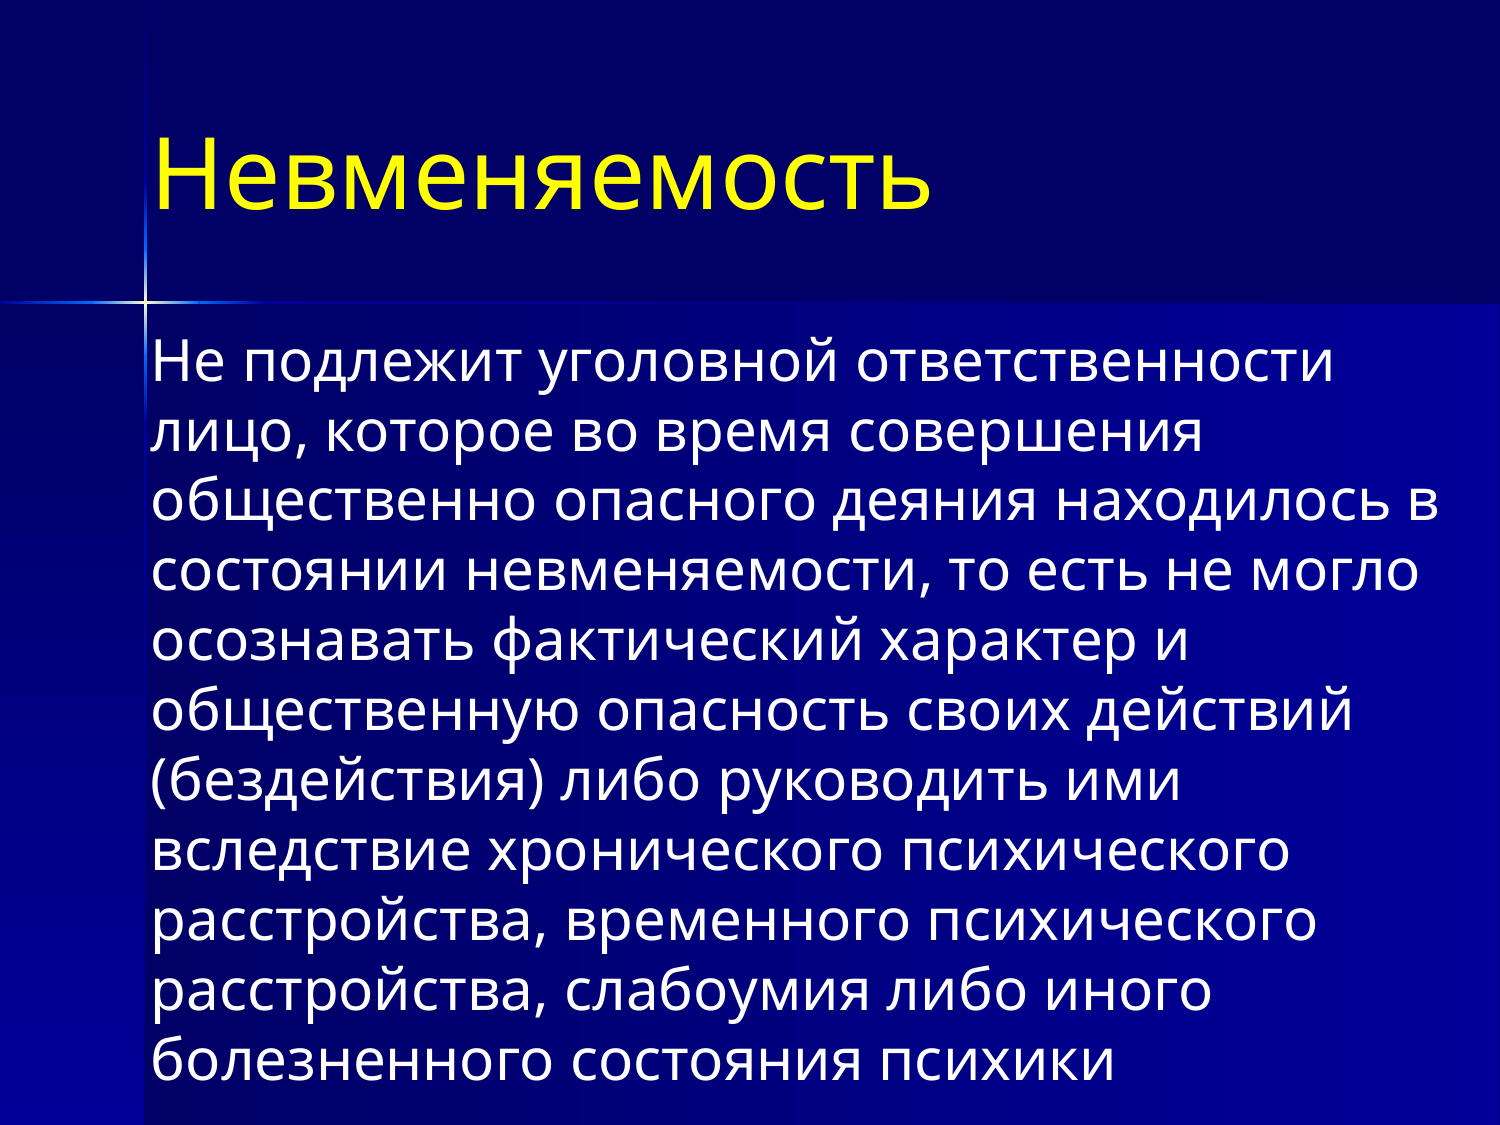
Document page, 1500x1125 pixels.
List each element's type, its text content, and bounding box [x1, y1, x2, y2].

subtitle Невменяемость Не подлежит уголовной ответственности лицо, которое во время совершения общественно опасного деяния находилось в состоянии невменяемости, то есть не могло осознавать фактический характер и общественную опасность своих действий (бездействия) либо руководить ими вследствие хронического психического расстройства, временного психического расстройства, слабоумия либо иного болезненного состояния психики [135, 101, 1496, 1106]
